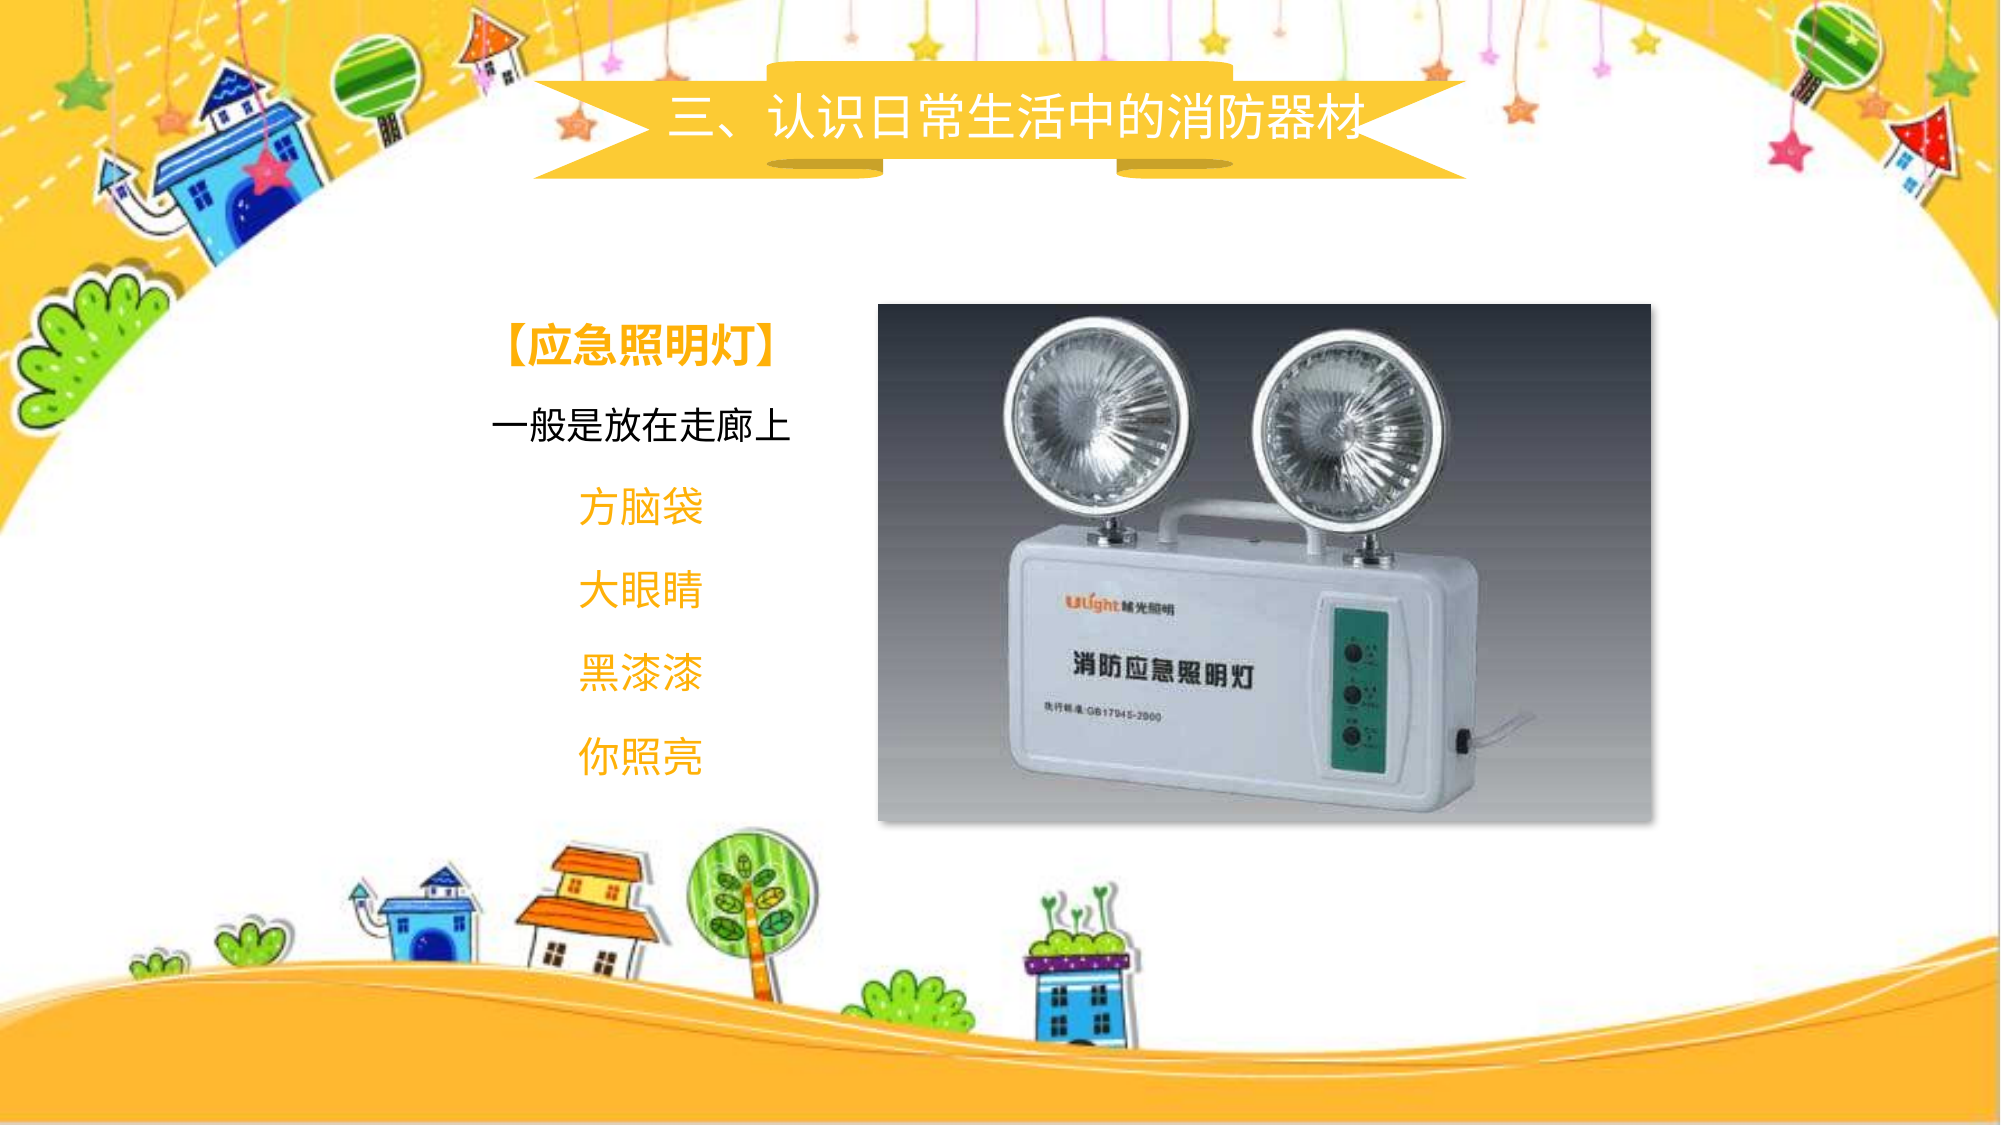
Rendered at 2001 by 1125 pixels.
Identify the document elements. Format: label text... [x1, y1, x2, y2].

picture [0, 0, 2001, 1125]
text_box 【应急照明灯】 一般是放在走廊上 方脑袋 大眼睛 黑漆漆 你照亮 [328, 276, 955, 794]
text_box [533, 61, 1467, 179]
